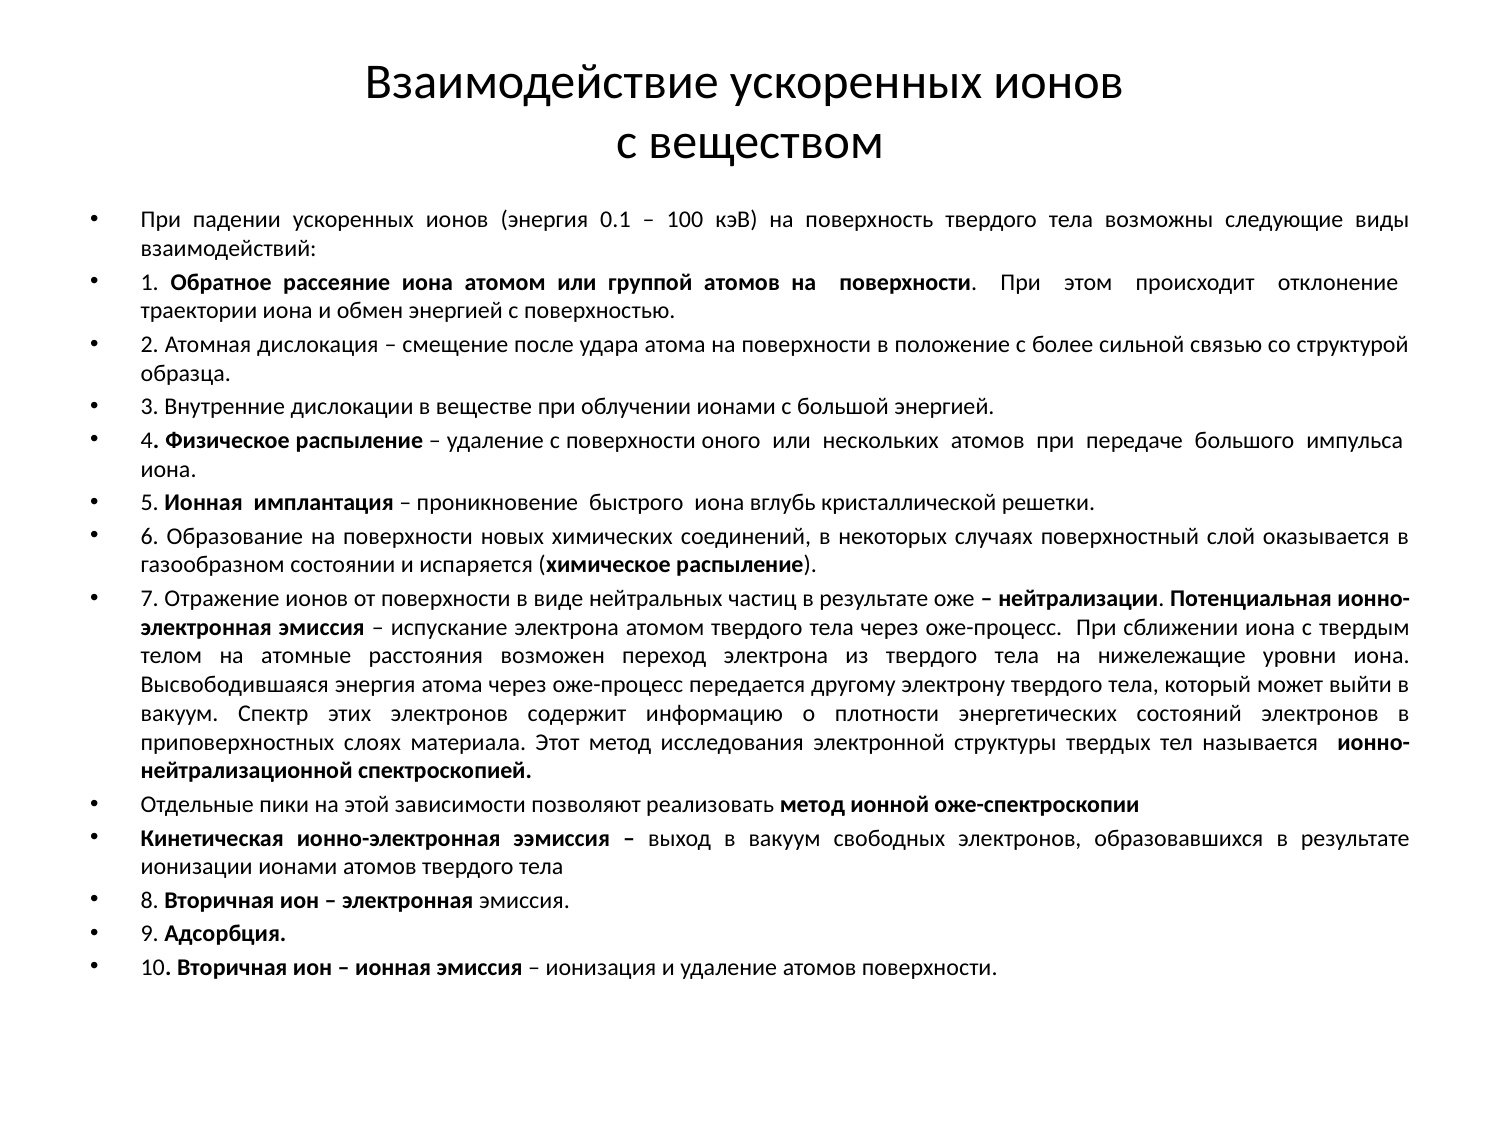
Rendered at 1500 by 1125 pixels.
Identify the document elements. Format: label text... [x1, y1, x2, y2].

list При падении ускоренных ионов (энергия 0.1 – 100 кэВ) на поверхность твердого тела возможны следующие виды взаимодействий: 1. Обратное рассеяние иона атомом или группой атомов на поверхности. При этом происходит отклонение траектории иона и обмен энергией с поверхностью. 2. Атомная дислокация – смещение после удара атома на поверхности в положение с более сильной связью со структурой образца. 3. Внутренние дислокации в веществе при облучении ионами с большой энергией. 4. Физическое распыление – удаление с поверхности оного или нескольких атомов при передаче большого импульса иона. 5. Ионная имплантация – проникновение быстрого иона вглубь кристаллической решетки. 6. Образование на поверхности новых химических соединений, в некоторых случаях поверхностный слой оказывается в газообразном состоянии и испаряется (химическое распыление). 7. Отражение ионов от поверхности в виде нейтральных частиц в результате оже – нейтрализации. Потенциальная ионно-электронная эмиссия – испускание электрона атомом твердого тела через оже-процесс. При сближении иона с твердым телом на атомные расстояния возможен переход электрона из твердого тела на нижележащие уровни иона. Высвободившаяся энергия атома через оже-процесс передается другому электрону твердого тела, который может выйти в вакуум. Спектр этих электронов содержит информацию о плотности энергетических состояний электронов в приповерхностных слоях материала. Этот метод исследования электронной структуры твердых тел называется ионно-нейтрализационной спектроскопией. Отдельные пики на этой зависимости позволяют реализовать метод ионной оже-спектроскопии Кинетическая ионно-электронная ээмиссия – выход в вакуум свободных электронов, образовавшихся в результате ионизации ионами атомов твердого тела 8. Вторичная ион – электронная эмиссия. 9. Адсорбция. 10. Вторичная ион – ионная эмиссия – ионизация и удаление атомов поверхности. [75, 196, 1425, 1005]
title Взаимодействие ускоренных ионов с веществом [75, 45, 1425, 173]
